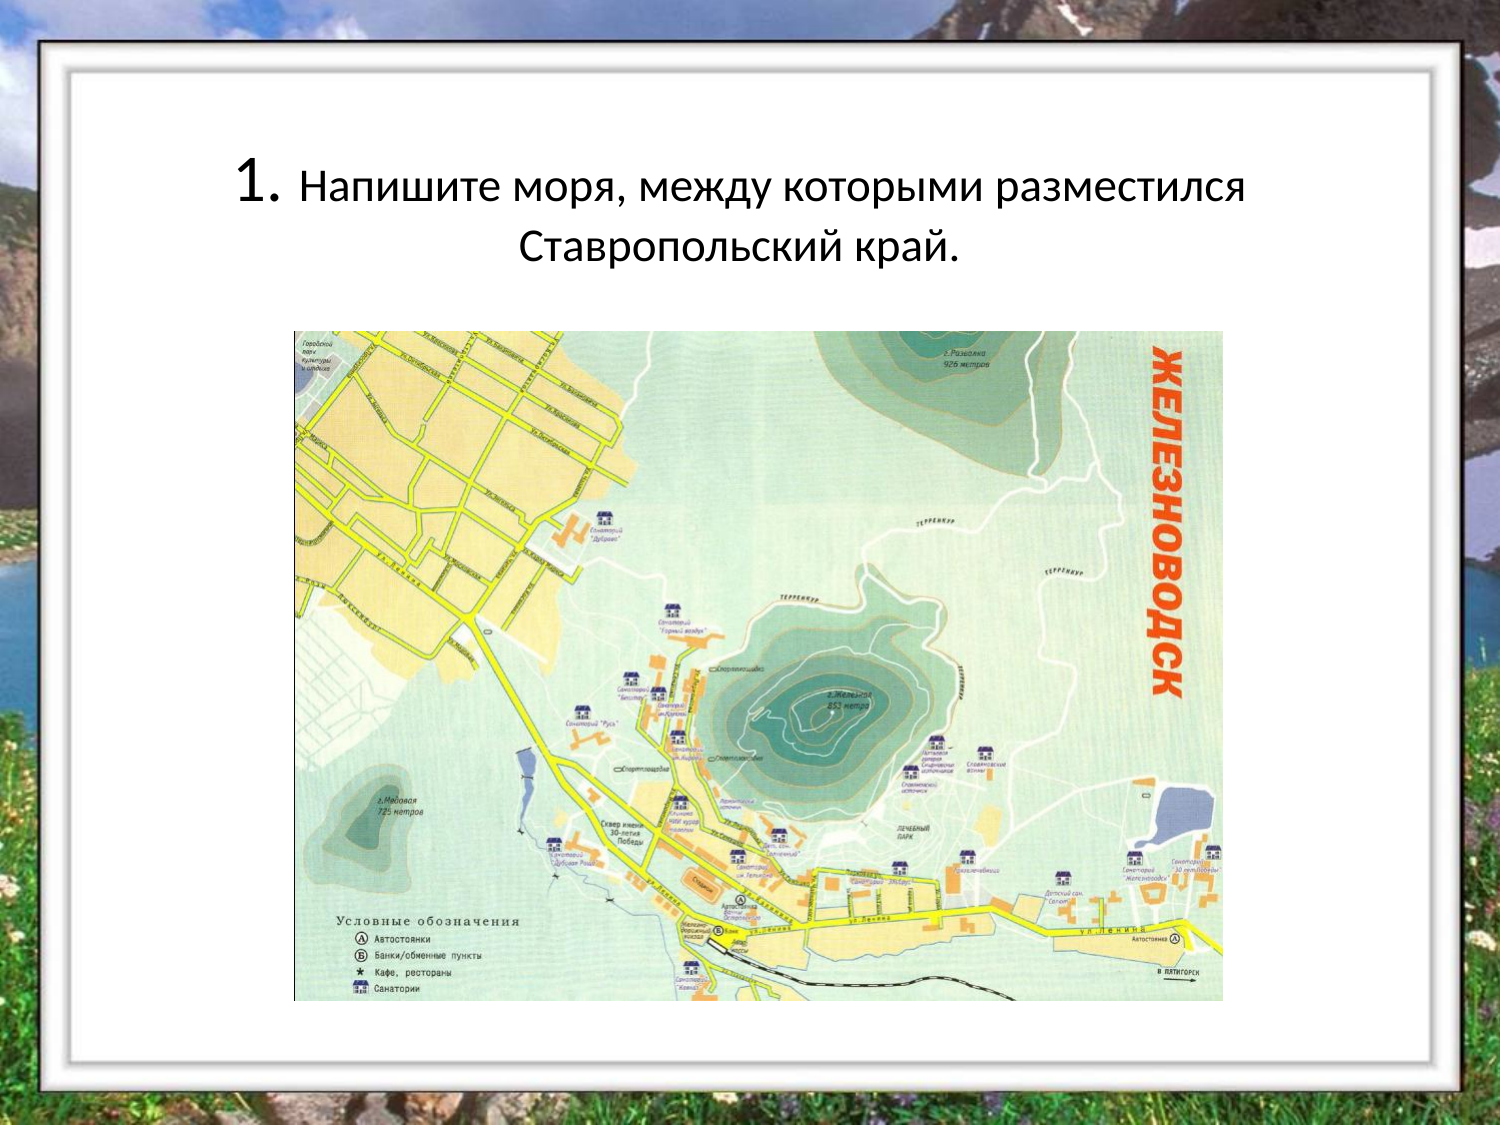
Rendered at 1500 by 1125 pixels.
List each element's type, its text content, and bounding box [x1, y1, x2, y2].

title 1. Напишите моря, между которыми разместился Ставропольский край. [64, 125, 1415, 361]
picture [0, 0, 1500, 1125]
